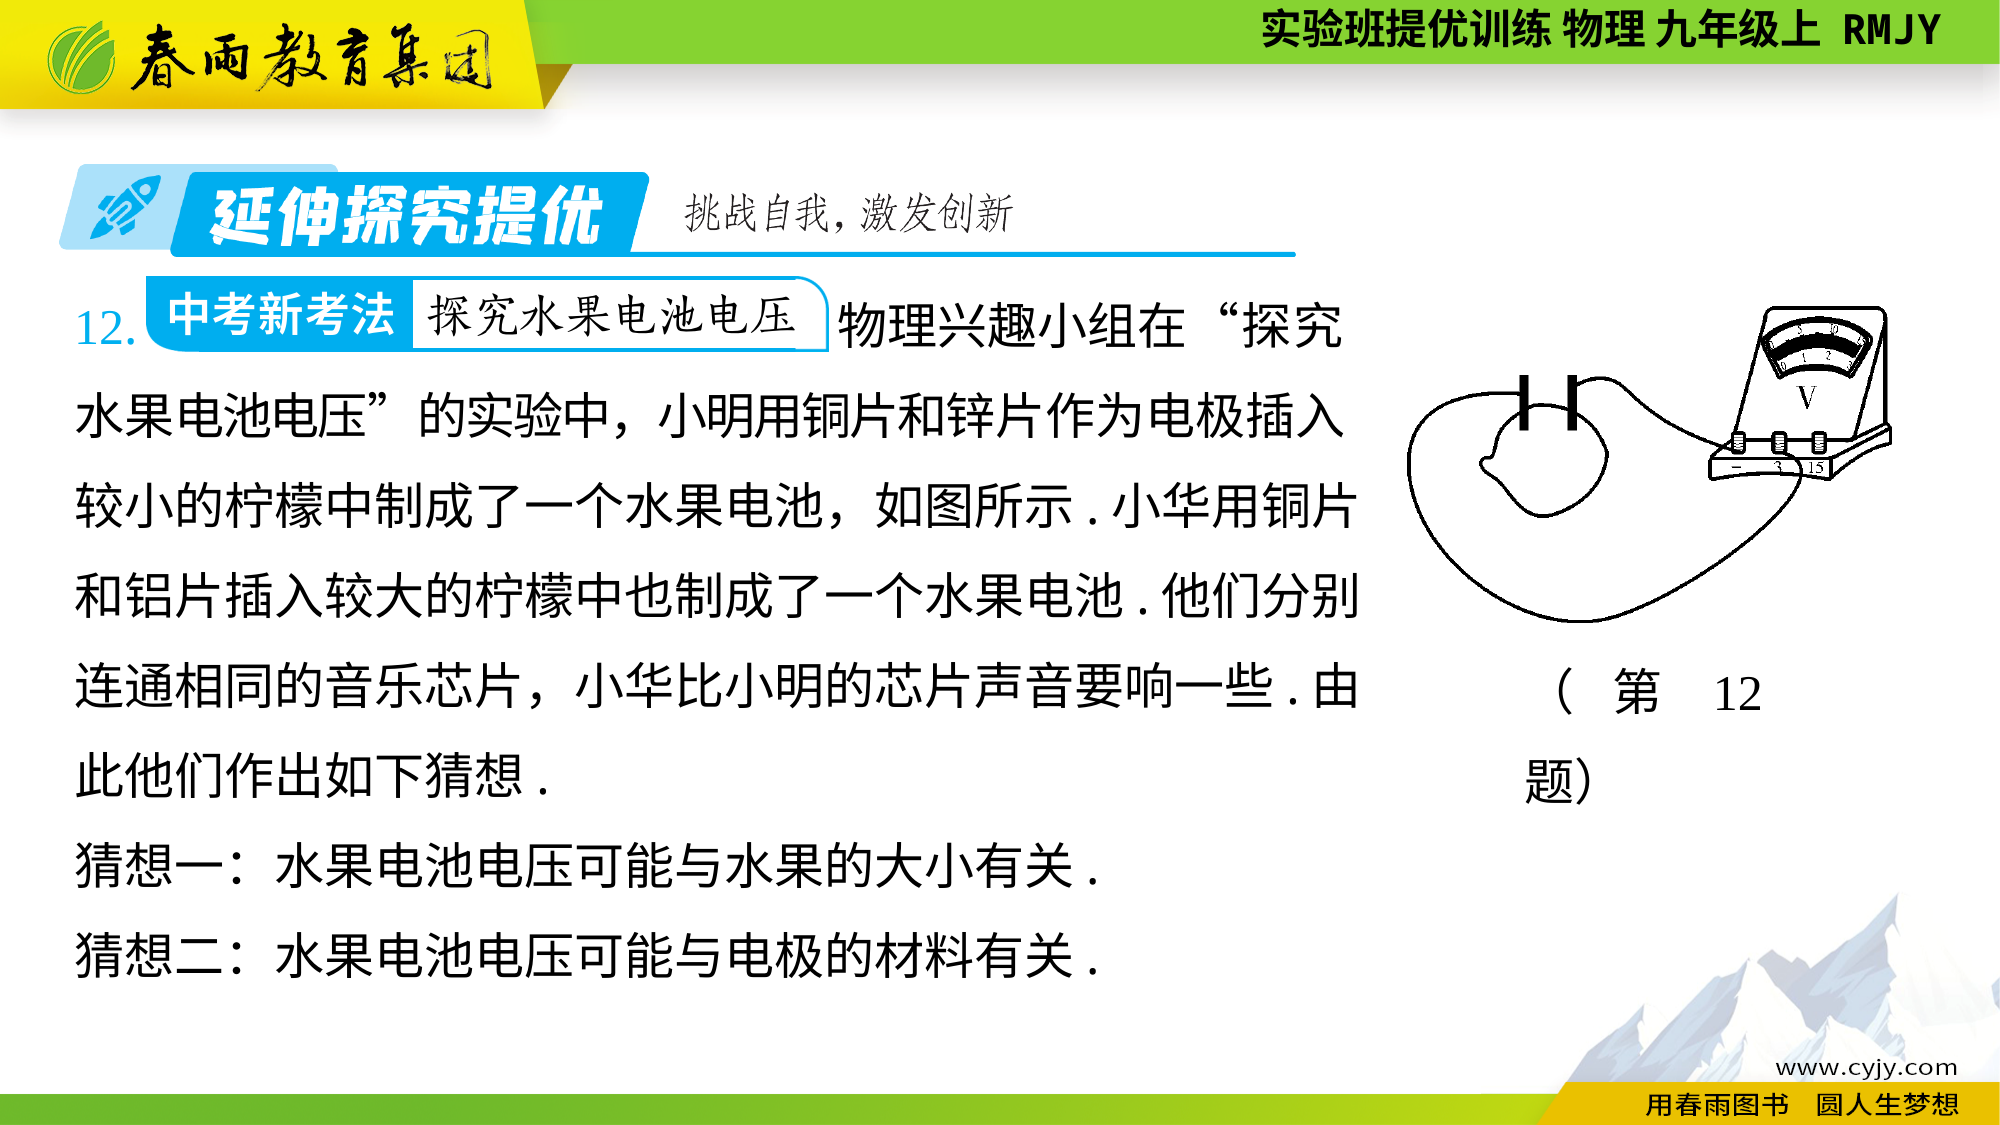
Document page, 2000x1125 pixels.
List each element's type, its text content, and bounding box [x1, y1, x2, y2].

list 12. 物理兴趣小组在“探究 水果电池电压”的实验中，小明用铜片和锌片作为电极插入 较小的柠檬中制成了一个水果电池，如图所示.小华用铜片 和铝片插入较大的柠檬中也制成了一个水果电池.他们分别 连通相同的音乐芯片，小华比小明的芯片声音要响一些.由 此他们作出如下猜想. 猜想一：水果电池电压可能与水果的大小有关. 猜想二：水果电池电压可能与电极的材料有关. [59, 257, 1944, 1000]
text_box （第12题） [1509, 631, 1790, 728]
picture [0, 0, 2000, 1125]
